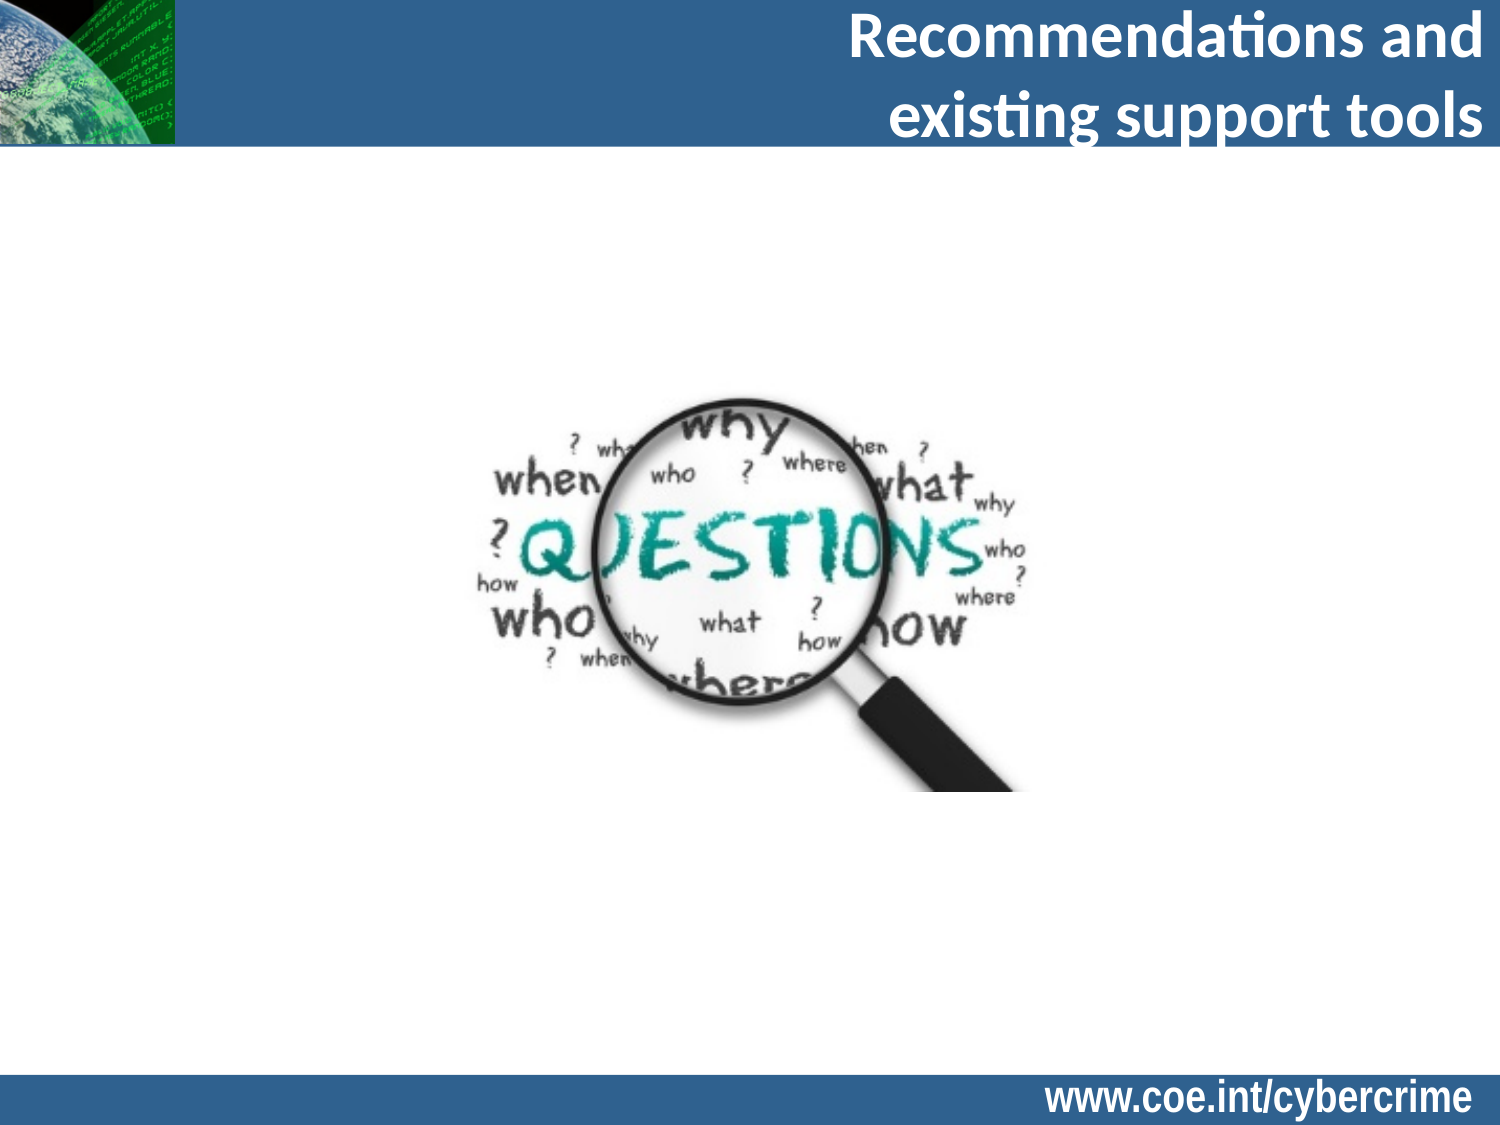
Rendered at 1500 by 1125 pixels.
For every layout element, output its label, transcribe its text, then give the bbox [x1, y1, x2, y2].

picture [443, 332, 1057, 793]
text_box Recommendations and existing support tools [177, 0, 1500, 149]
text_box [0, 1073, 1030, 1125]
picture [0, 0, 175, 144]
text_box www.coe.int/cybercrime [1030, 1059, 1500, 1125]
